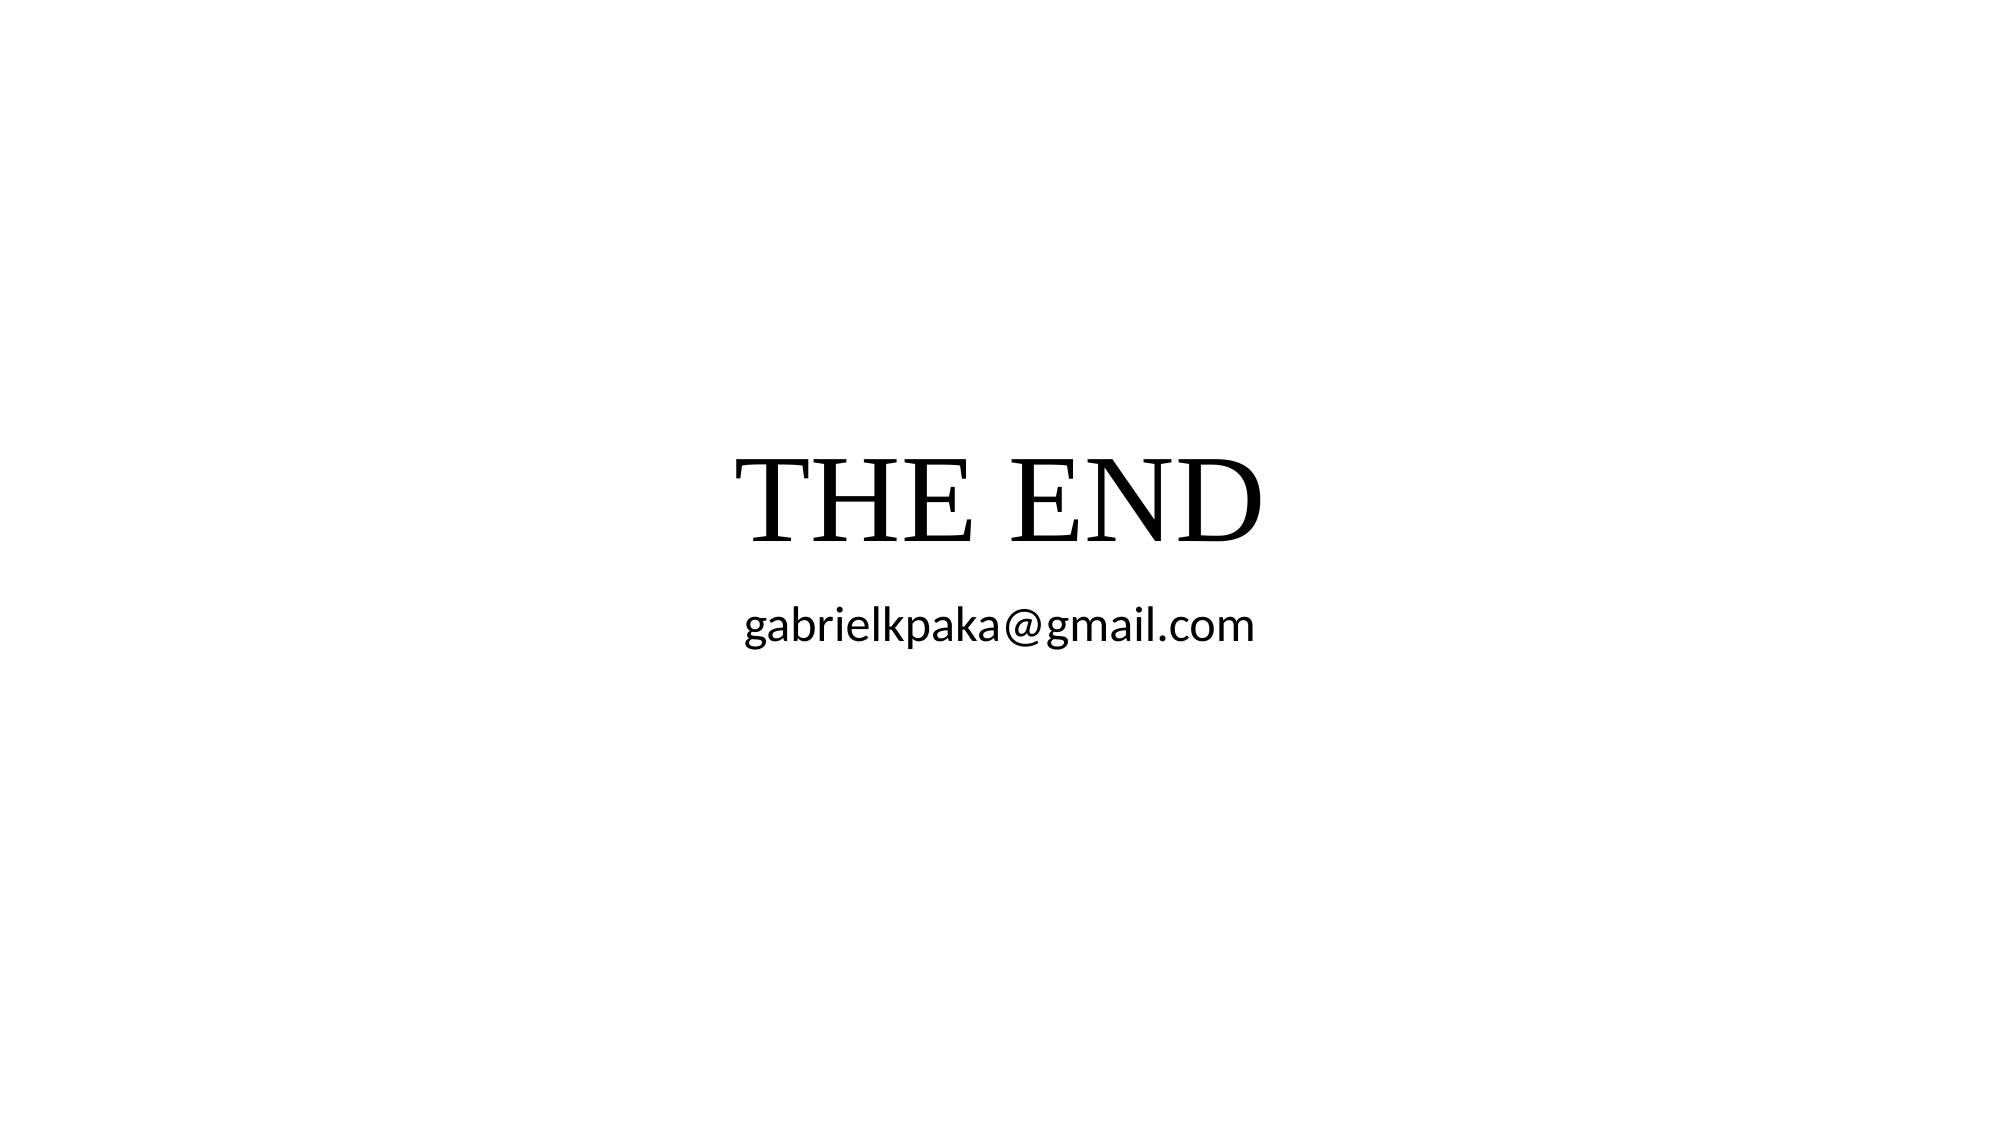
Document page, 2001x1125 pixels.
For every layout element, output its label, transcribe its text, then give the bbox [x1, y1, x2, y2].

title THE END [249, 184, 1750, 576]
subtitle gabrielkpaka@gmail.com [249, 590, 1750, 863]
